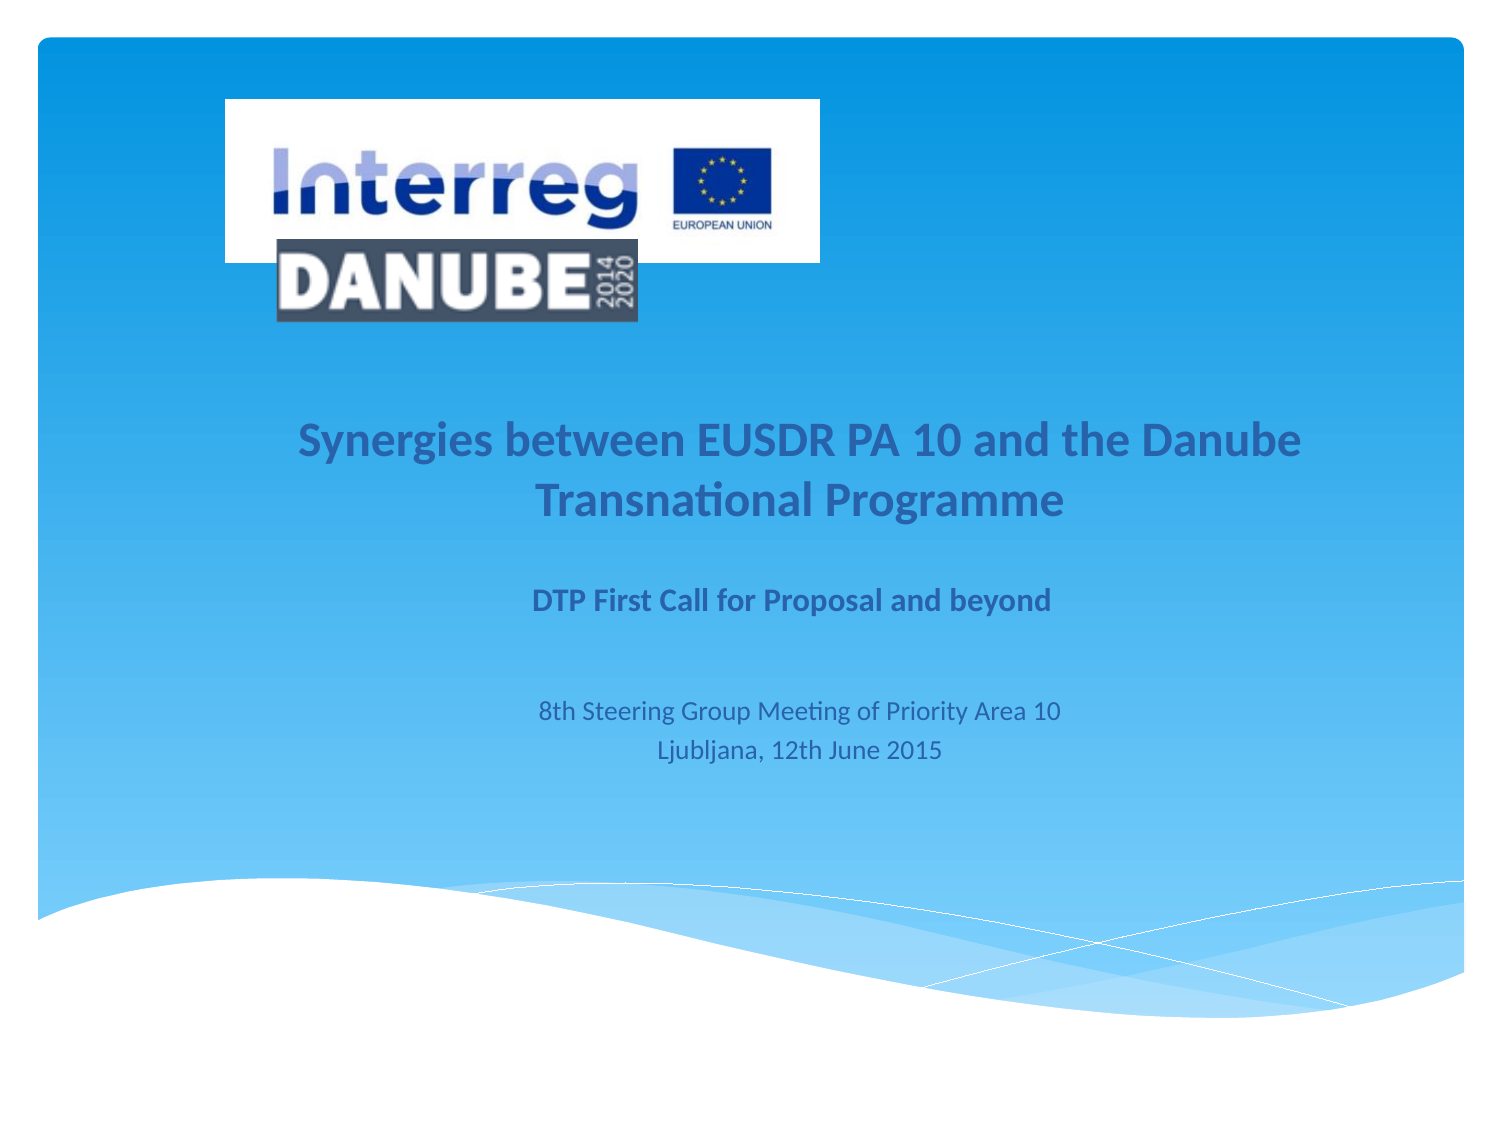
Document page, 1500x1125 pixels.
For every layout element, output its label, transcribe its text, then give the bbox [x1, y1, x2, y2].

subtitle Synergies between EUSDR PA 10 and the Danube Transnational Programme DTP First Call for Proposal and beyond 8th Steering Group Meeting of Priority Area 10 Ljubljana, 12th June 2015 [275, 399, 1325, 775]
picture [224, 100, 820, 326]
title [112, 262, 1388, 555]
